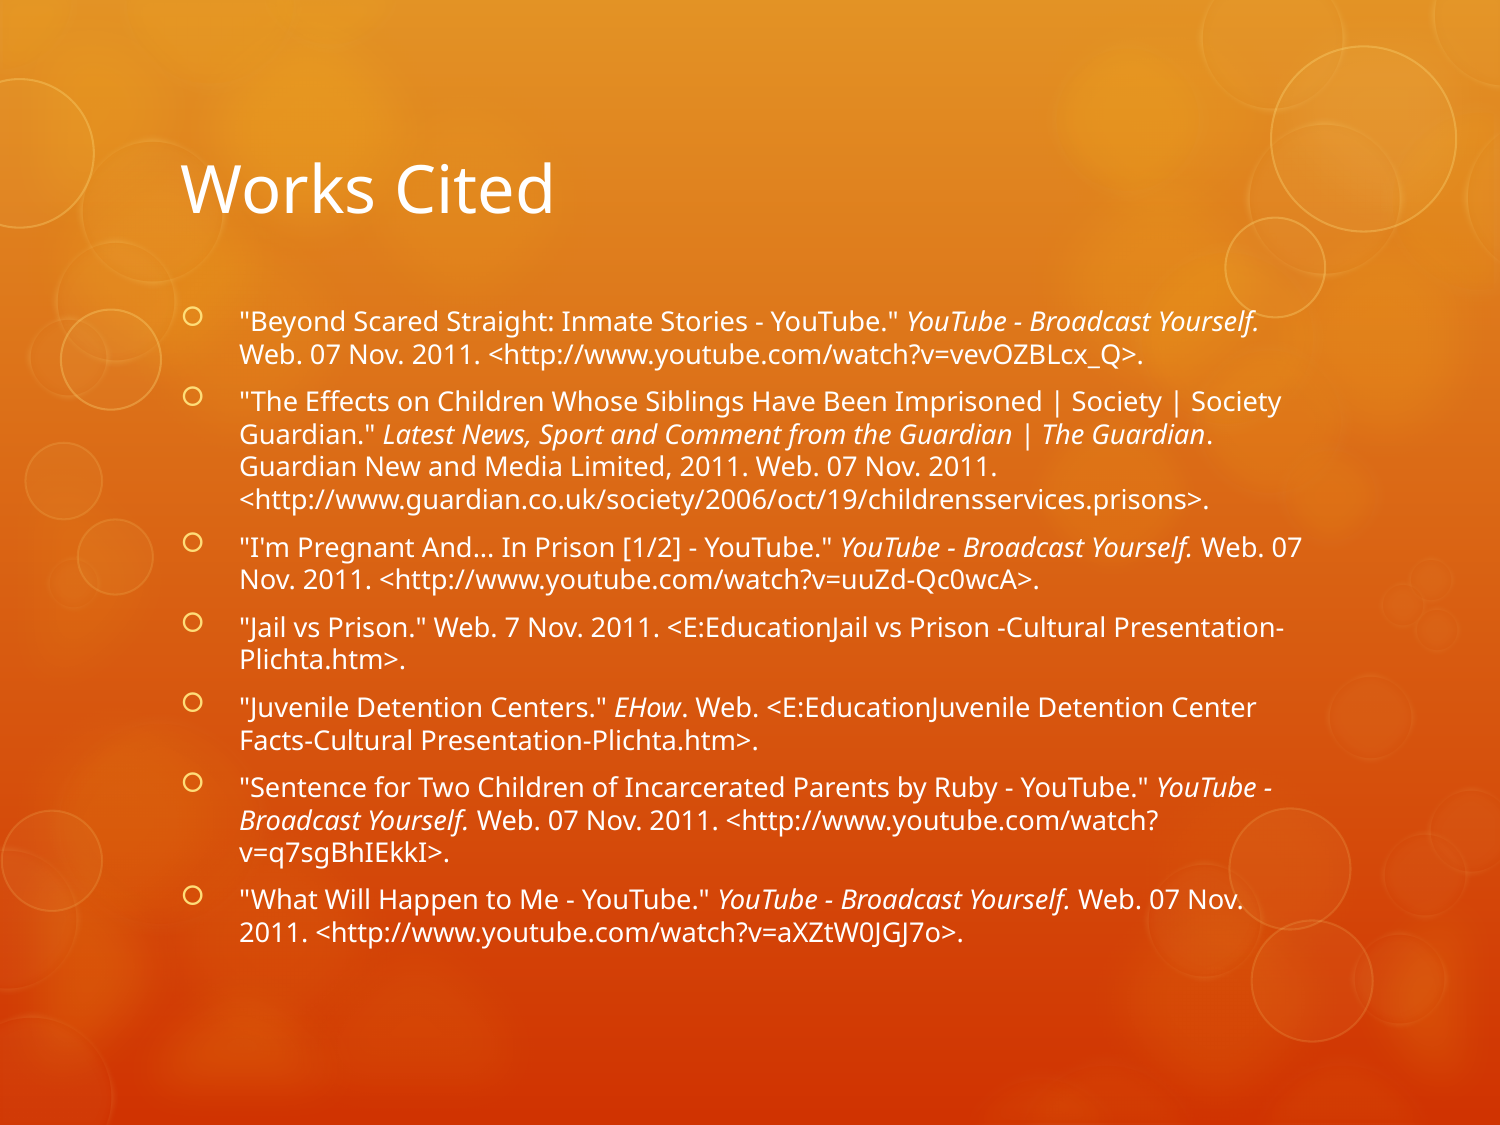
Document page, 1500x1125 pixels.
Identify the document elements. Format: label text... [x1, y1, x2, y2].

list "Beyond Scared Straight: Inmate Stories - YouTube." YouTube - Broadcast Yourself. Web. 07 Nov. 2011. <http://www.youtube.com/watch?v=vevOZBLcx_Q>. "The Effects on Children Whose Siblings Have Been Imprisoned | Society | Society Guardian." Latest News, Sport and Comment from the Guardian | The Guardian. Guardian New and Media Limited, 2011. Web. 07 Nov. 2011. <http://www.guardian.co.uk/society/2006/oct/19/childrensservices.prisons>. "I'm Pregnant And... In Prison [1/2] - YouTube." YouTube - Broadcast Yourself. Web. 07 Nov. 2011. <http://www.youtube.com/watch?v=uuZd-Qc0wcA>. "Jail vs Prison." Web. 7 Nov. 2011. <E:EducationJail vs Prison -Cultural Presentation-Plichta.htm>. "Juvenile Detention Centers." EHow. Web. <E:EducationJuvenile Detention Center Facts-Cultural Presentation-Plichta.htm>. "Sentence for Two Children of Incarcerated Parents by Ruby - YouTube." YouTube - Broadcast Yourself. Web. 07 Nov. 2011. <http://www.youtube.com/watch?v=q7sgBhIEkkI>. "What Will Happen to Me - YouTube." YouTube - Broadcast Yourself. Web. 07 Nov. 2011. <http://www.youtube.com/watch?v=aXZtW0JGJ7o>. [165, 296, 1335, 962]
title Works Cited [165, 110, 1335, 263]
